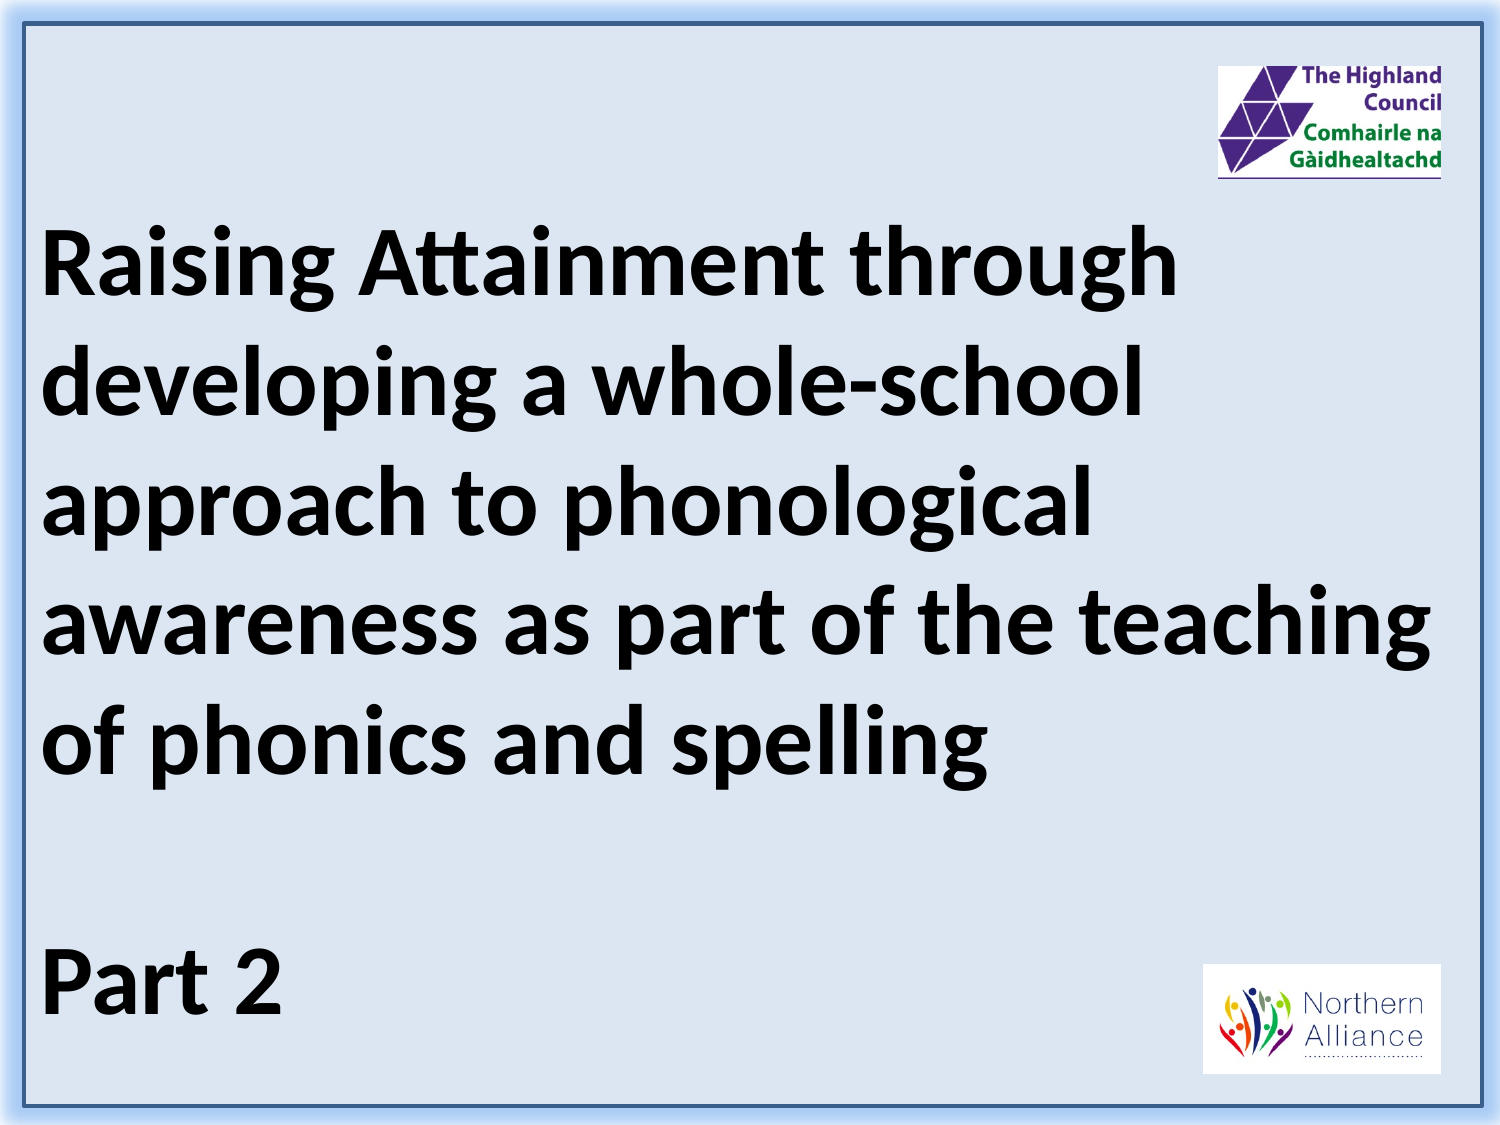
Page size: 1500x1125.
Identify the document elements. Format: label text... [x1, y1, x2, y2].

picture [1203, 963, 1441, 1075]
picture [1218, 66, 1441, 179]
text_box [22, 21, 1484, 1108]
title Raising Attainment through developing a whole-school approach to phonological awareness as part of the teaching of phonics and spelling Part 2 [25, 511, 1472, 1019]
